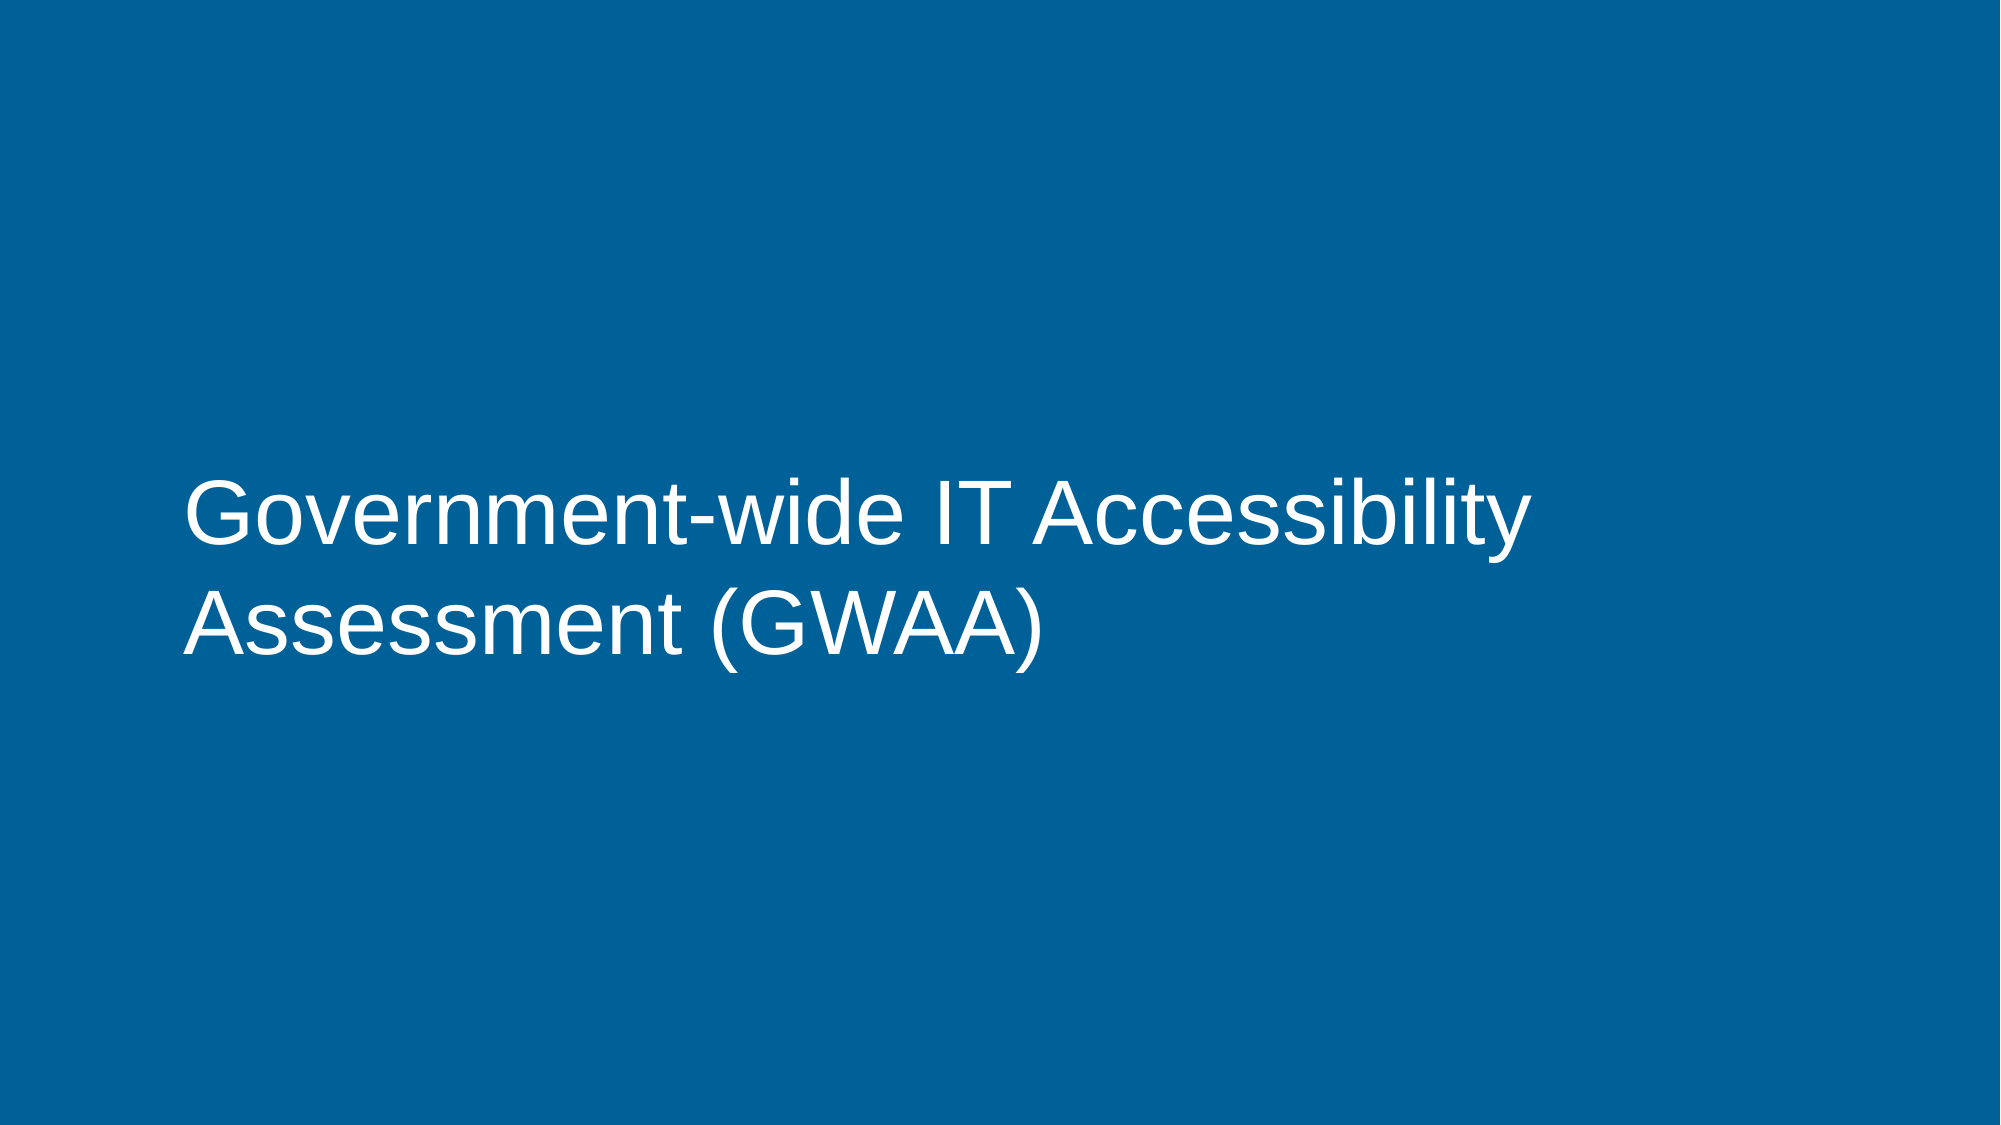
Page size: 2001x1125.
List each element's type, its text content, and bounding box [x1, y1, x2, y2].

title Government-wide IT Accessibility Assessment (GWAA) [168, 431, 1562, 694]
